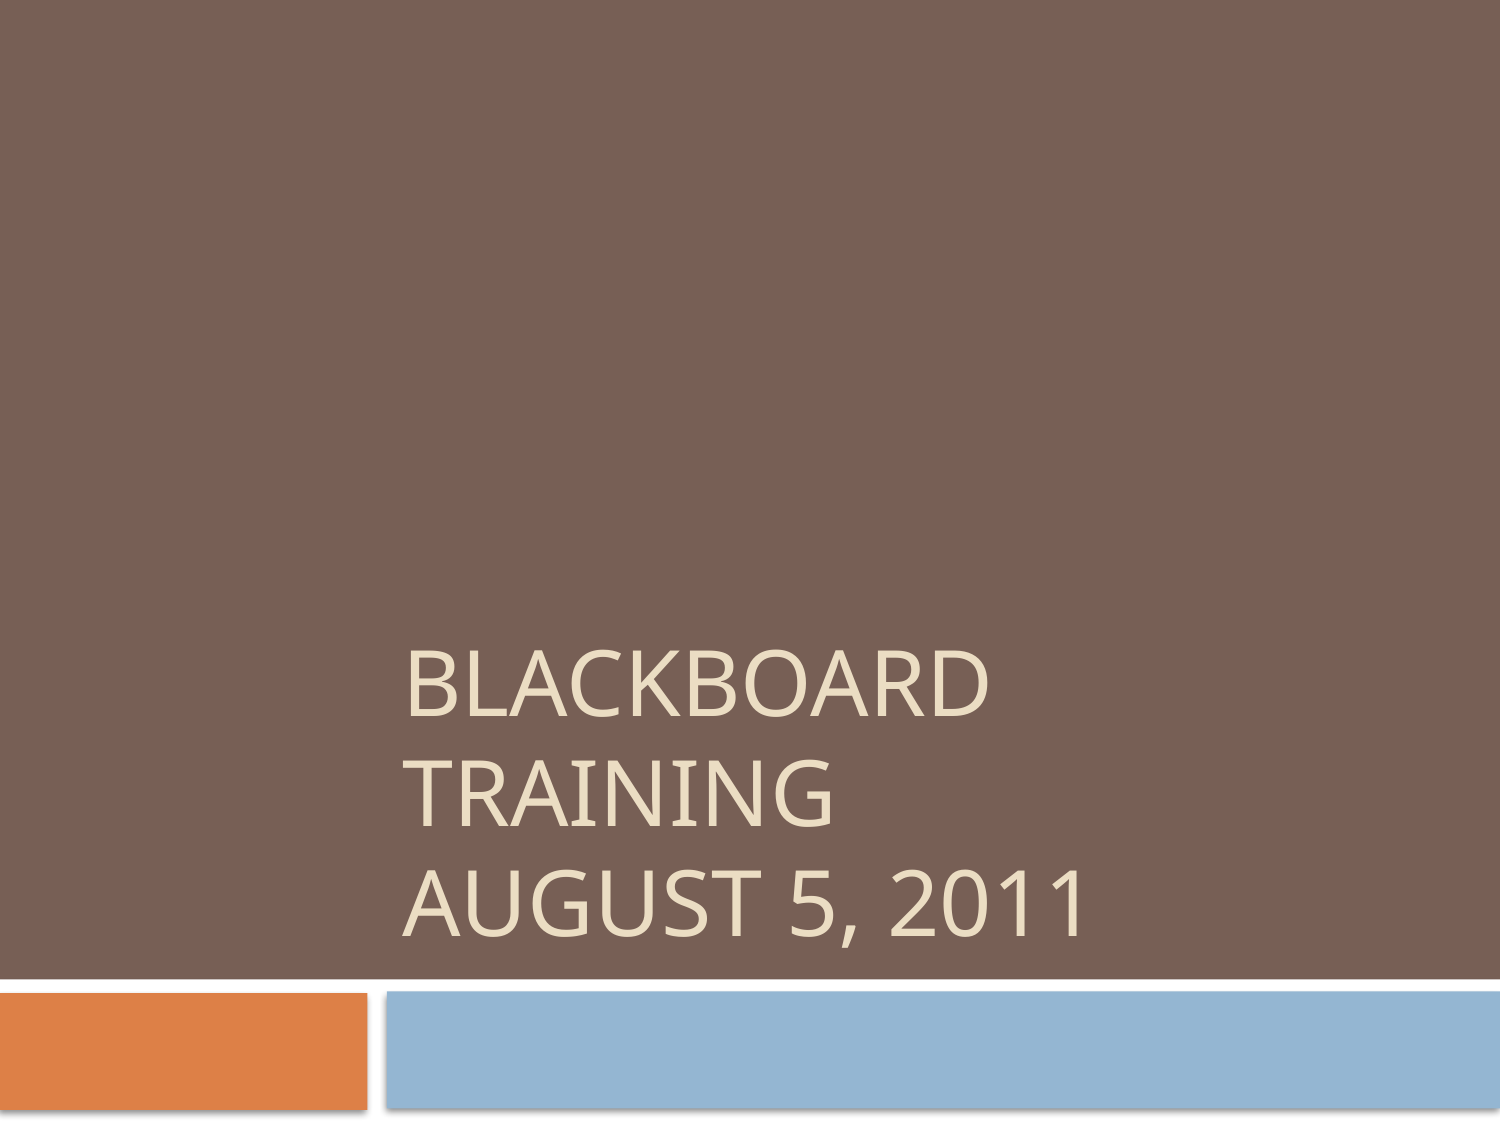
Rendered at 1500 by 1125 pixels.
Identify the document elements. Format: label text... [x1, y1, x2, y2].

title Blackboard Training August 5, 2011 [387, 662, 1450, 963]
